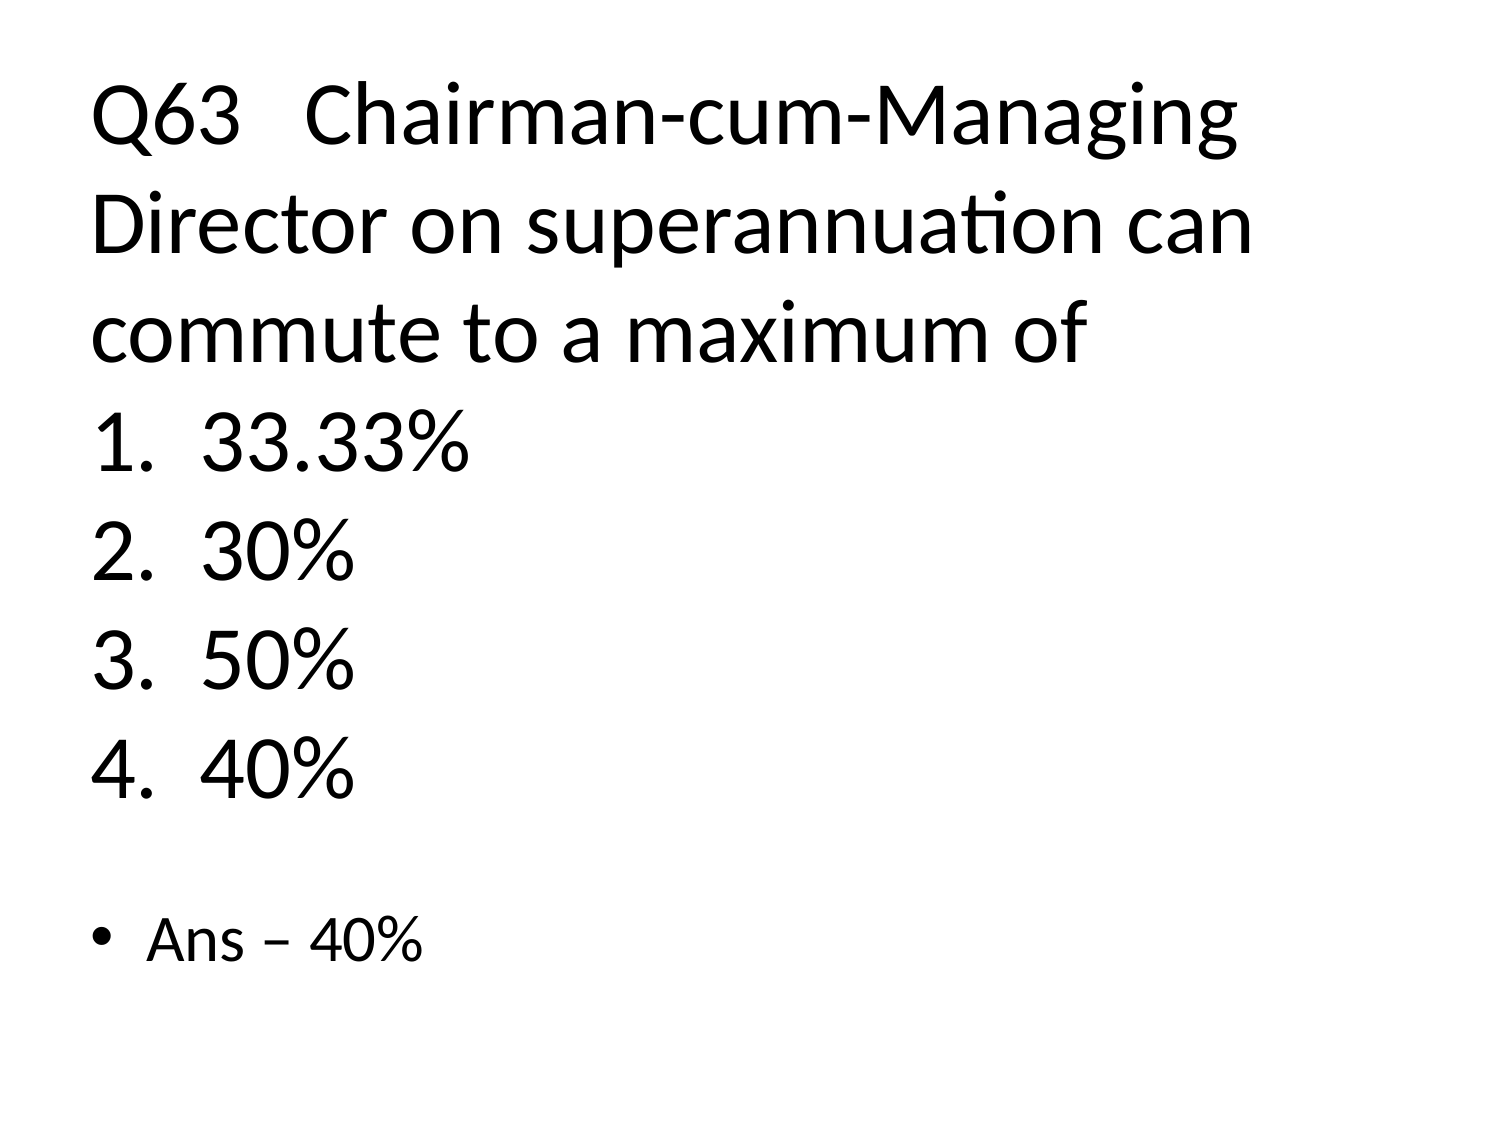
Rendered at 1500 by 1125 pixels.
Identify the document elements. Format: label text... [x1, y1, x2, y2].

list Ans – 40% [75, 887, 1425, 1005]
title Q63 Chairman-cum-Managing Director on superannuation can commute to a maximum of 1. 33.33% 2. 30% 3. 50% 4. 40% [75, 45, 1425, 825]
